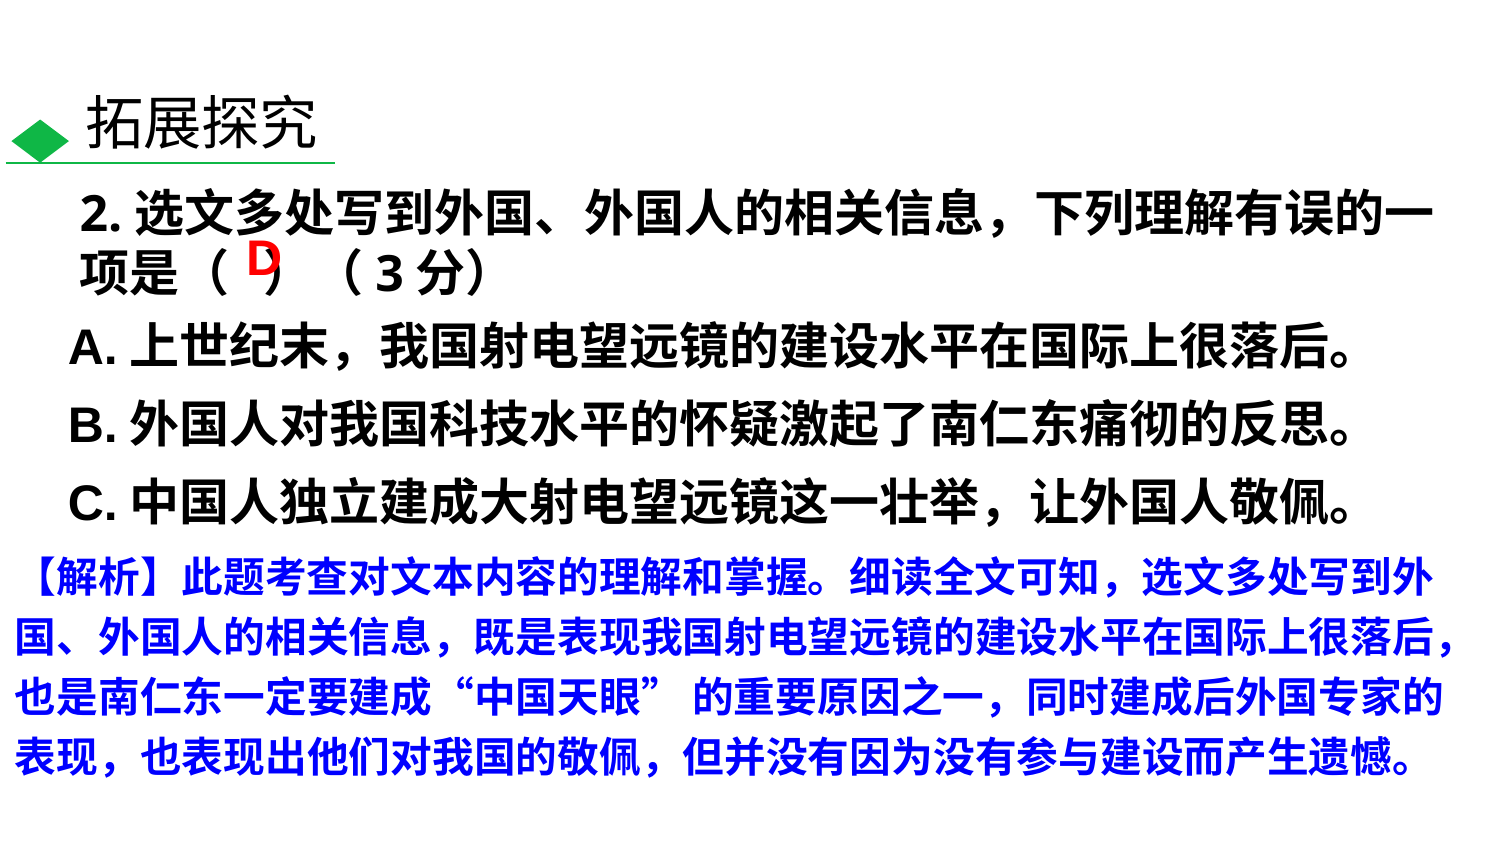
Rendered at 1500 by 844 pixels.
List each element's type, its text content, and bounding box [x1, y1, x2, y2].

text_box 【解析】此题考查对文本内容的理解和掌握。细读全文可知，选文多处写到外国、外国人的相关信息，既是表现我国射电望远镜的建设水平在国际上很落后，也是南仁东一定要建成“中国天眼” 的重要原因之一，同时建成后外国专家的表现，也表现出他们对我国的敬佩，但并没有因为没有参与建设而产生遗憾。 [0, 533, 1489, 789]
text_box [5, 79, 336, 166]
text_box A.上世纪末，我国射电望远镜的建设水平在国际上很落后。 B.外国人对我国科技水平的怀疑激起了南仁东痛彻的反思。 C.中国人独立建成大射电望远镜这一壮举，让外国人敬佩。 D.没参与中国大射电望远镜的建设，这让外国人深感遗憾。 [53, 288, 1448, 533]
text_box 2.选文多处写到外国、外国人的相关信息，下列理解有误的一项是（ ）（3分） [64, 173, 1467, 309]
text_box D [231, 218, 298, 293]
